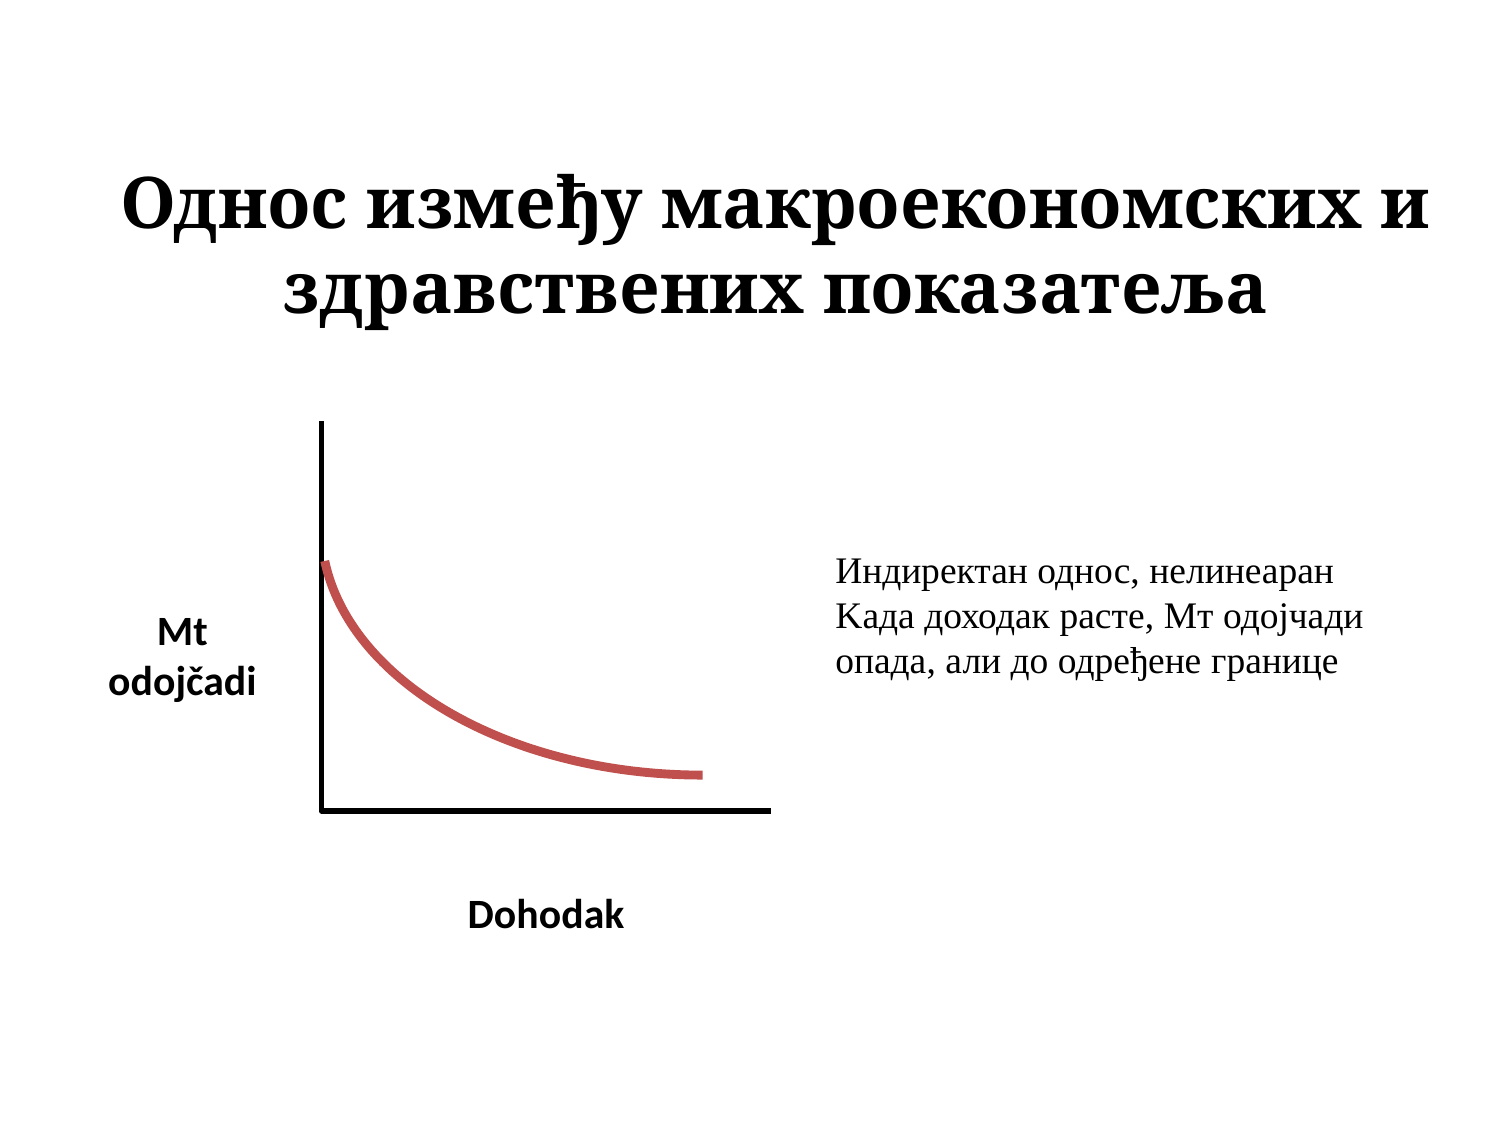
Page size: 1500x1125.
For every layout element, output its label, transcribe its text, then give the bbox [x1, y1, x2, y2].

title Однос између макроекономских и здравствених показатеља [100, 148, 1451, 337]
text_box Dohodak [356, 887, 736, 937]
text_box [324, 526, 703, 776]
text_box Индиректан однос, нелинеаран Kада доходак расте, Мт одојчади опада, али до одређене границе [820, 538, 1388, 689]
text_box Mt odojčadi [85, 603, 280, 704]
text_box [321, 421, 771, 811]
